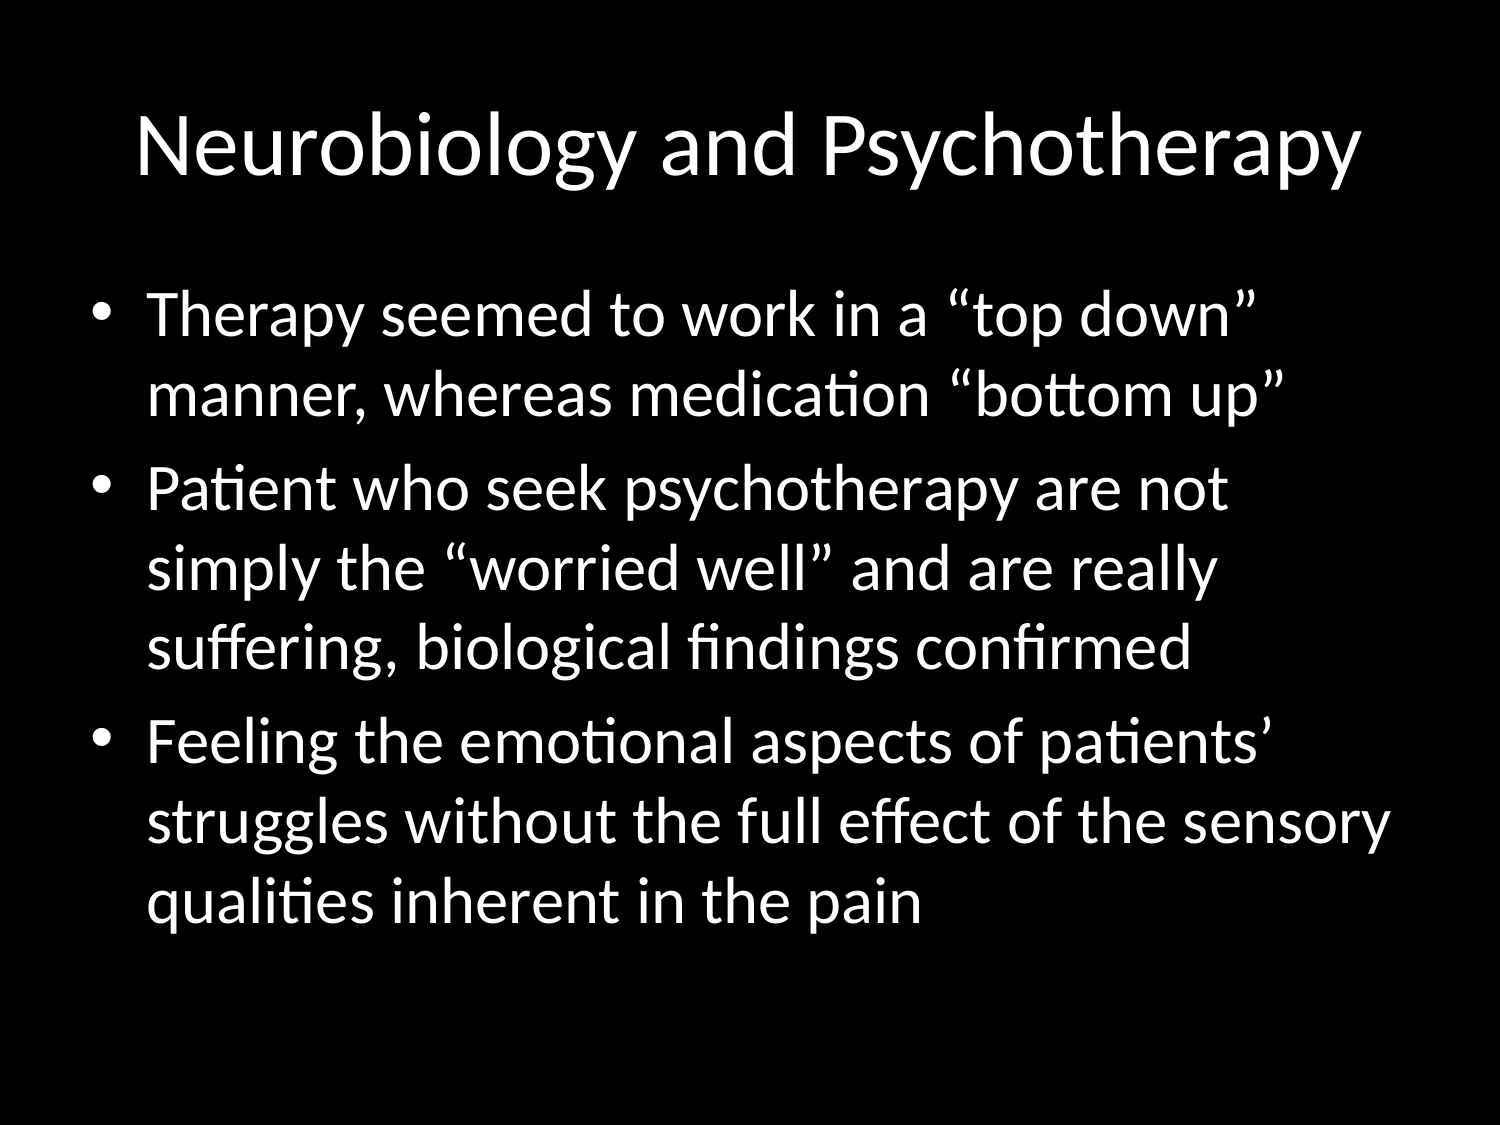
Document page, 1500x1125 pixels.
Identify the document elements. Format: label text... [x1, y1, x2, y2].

title Neurobiology and Psychotherapy [75, 45, 1425, 233]
list Therapy seemed to work in a “top down” manner, whereas medication “bottom up” Patient who seek psychotherapy are not simply the “worried well” and are really suffering, biological findings confirmed Feeling the emotional aspects of patients’ struggles without the full effect of the sensory qualities inherent in the pain [75, 262, 1425, 1005]
